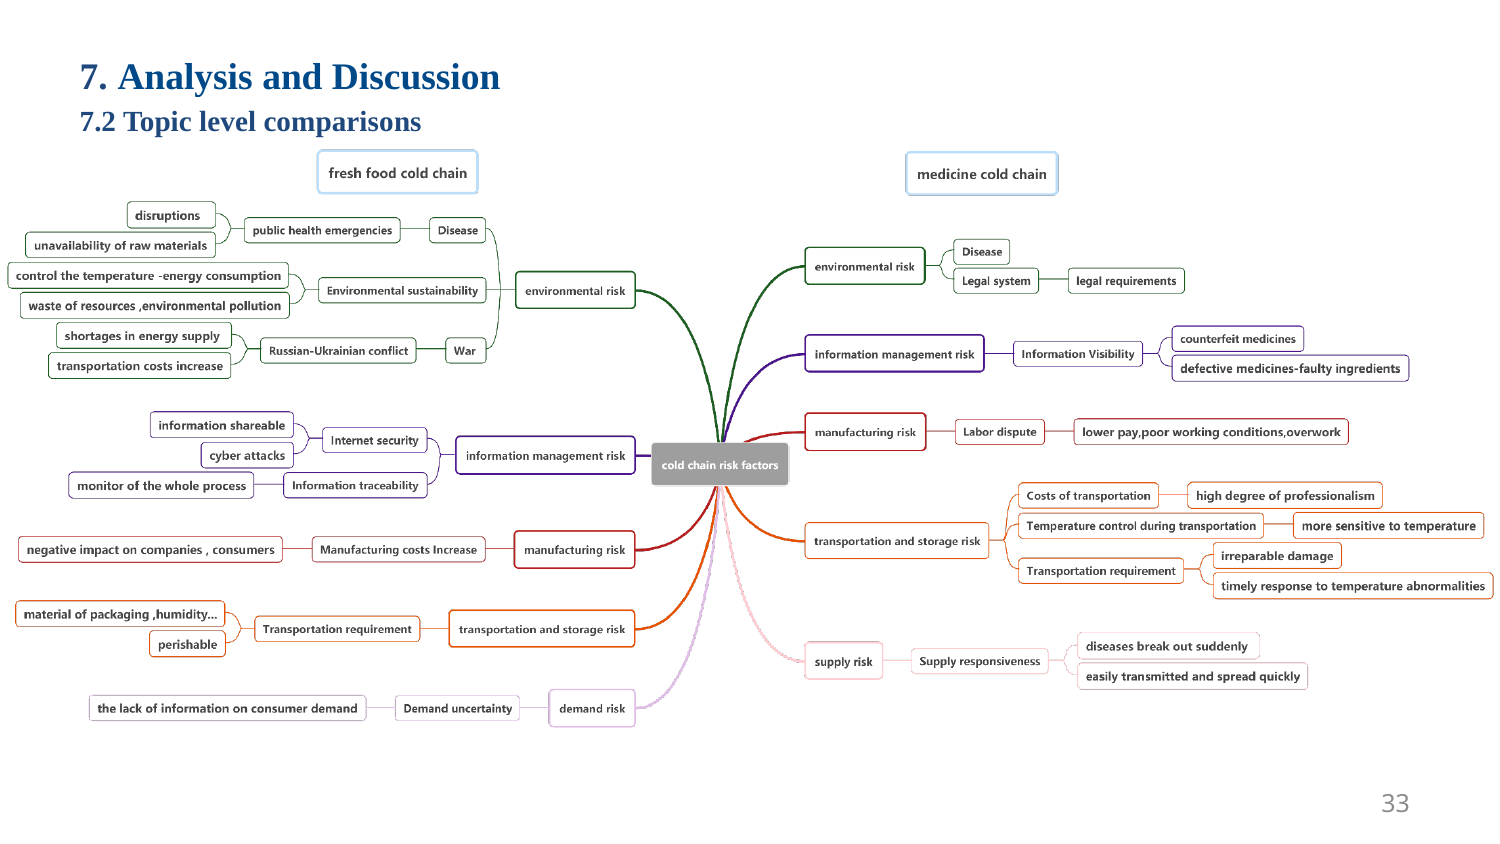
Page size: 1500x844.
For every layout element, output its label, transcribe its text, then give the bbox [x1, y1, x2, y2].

picture [0, 125, 1500, 751]
text_box 7. Analysis and Discussion [64, 0, 573, 94]
text_box 7.2 Topic level comparisons [64, 94, 1072, 124]
slide_number 33 [1074, 782, 1425, 827]
